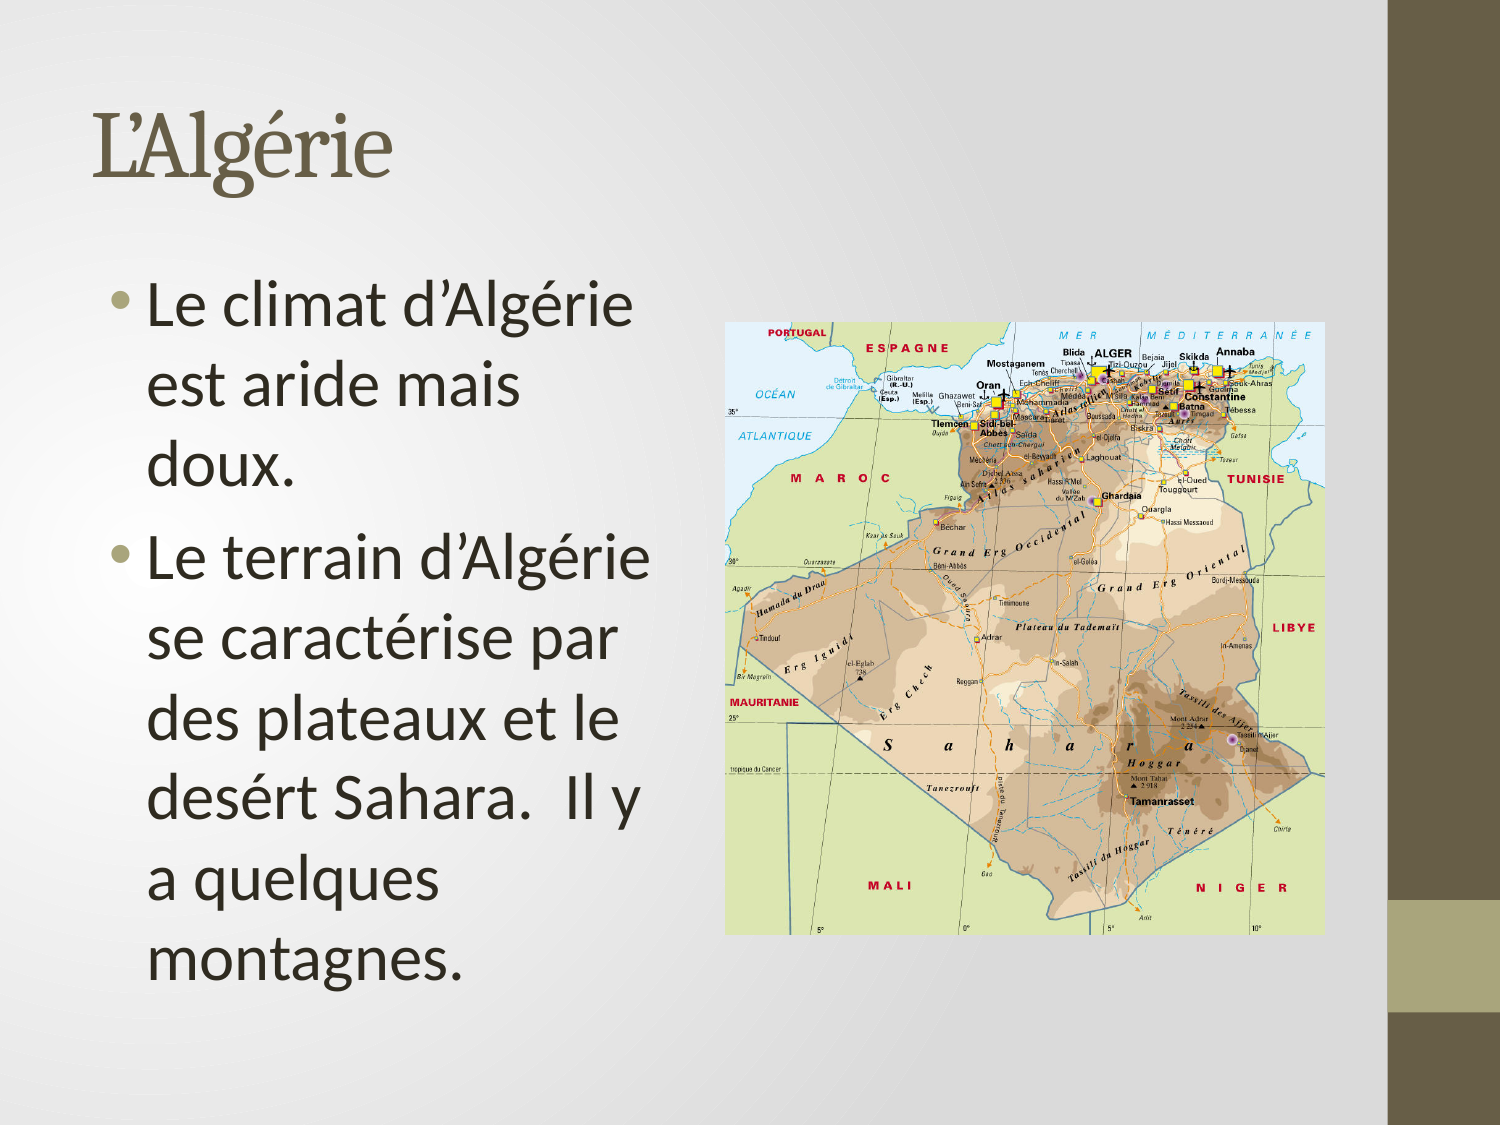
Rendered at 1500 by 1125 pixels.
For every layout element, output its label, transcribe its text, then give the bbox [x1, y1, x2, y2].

title L’Algérie [75, 45, 1325, 233]
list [724, 322, 1326, 935]
list Le climat d’Algérie est aride mais doux. Le terrain d’Algérie se caractérise par des plateaux et le desért Sahara. Il y a quelques montagnes. [75, 251, 675, 1005]
